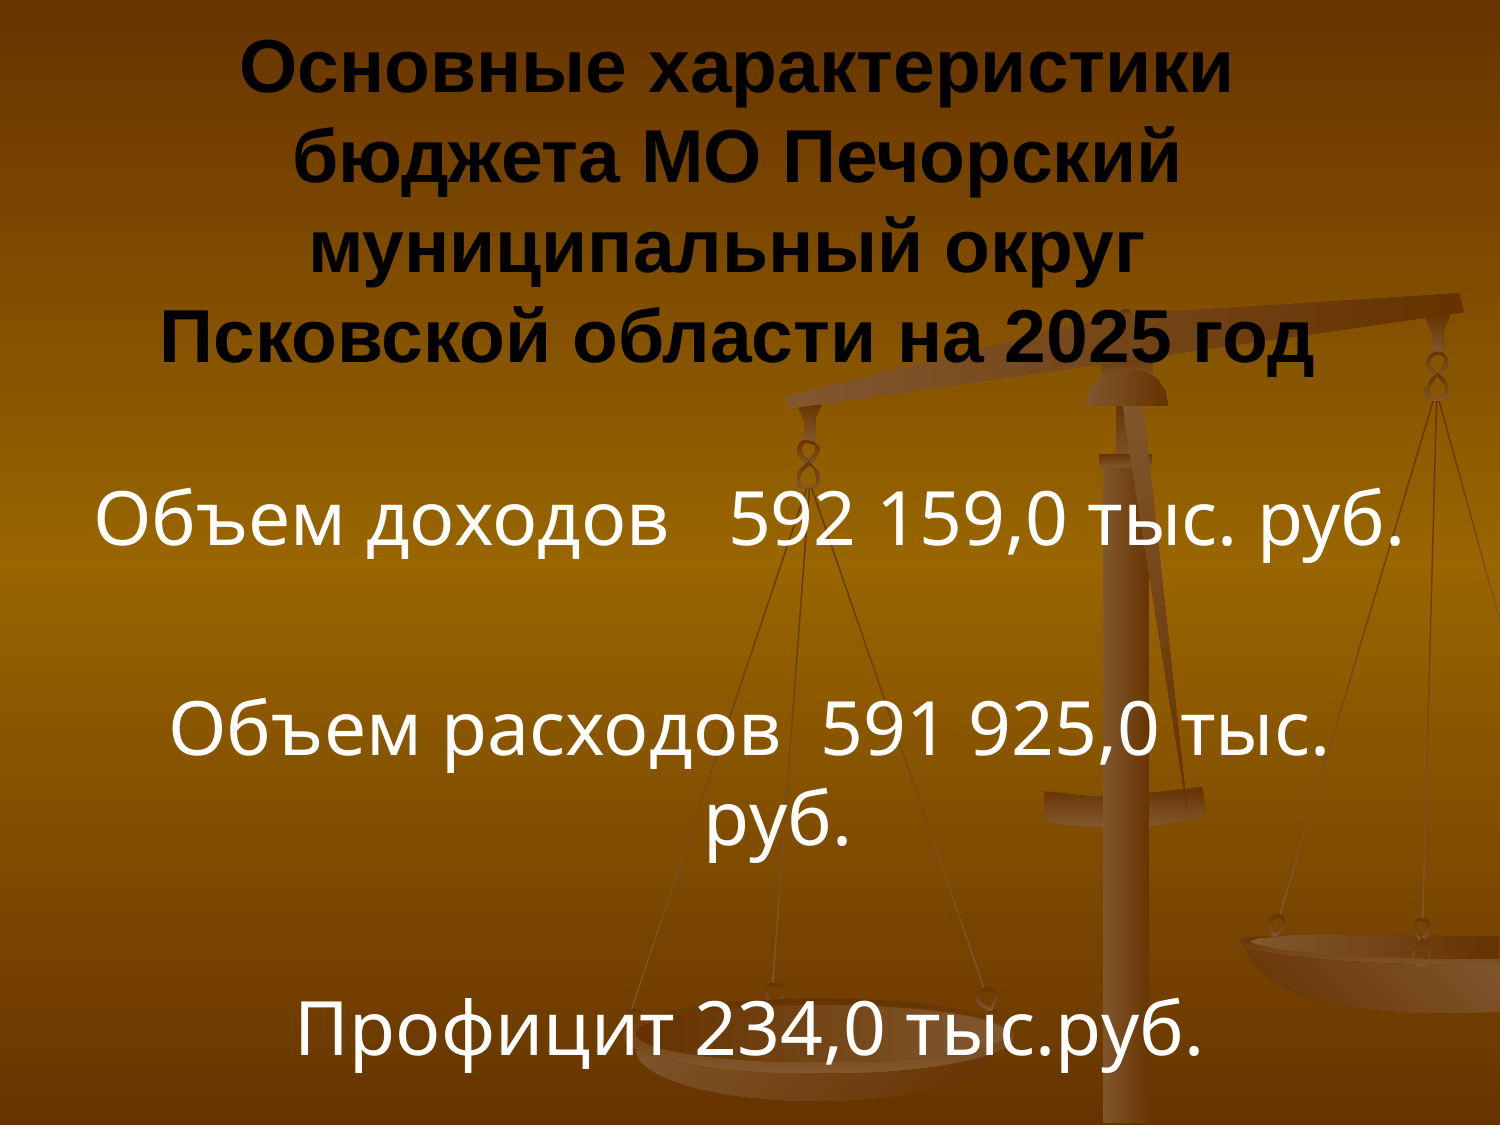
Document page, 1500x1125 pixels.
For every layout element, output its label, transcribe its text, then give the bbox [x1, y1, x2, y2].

title Основные характеристики бюджета МО Печорский муниципальный округ Псковской области на 2025 год [74, 45, 1401, 351]
list Объем доходов 592 159,0 тыс. руб. Объем расходов 591 925,0 тыс. руб. Профицит 234,0 тыс.руб. [74, 462, 1426, 1063]
